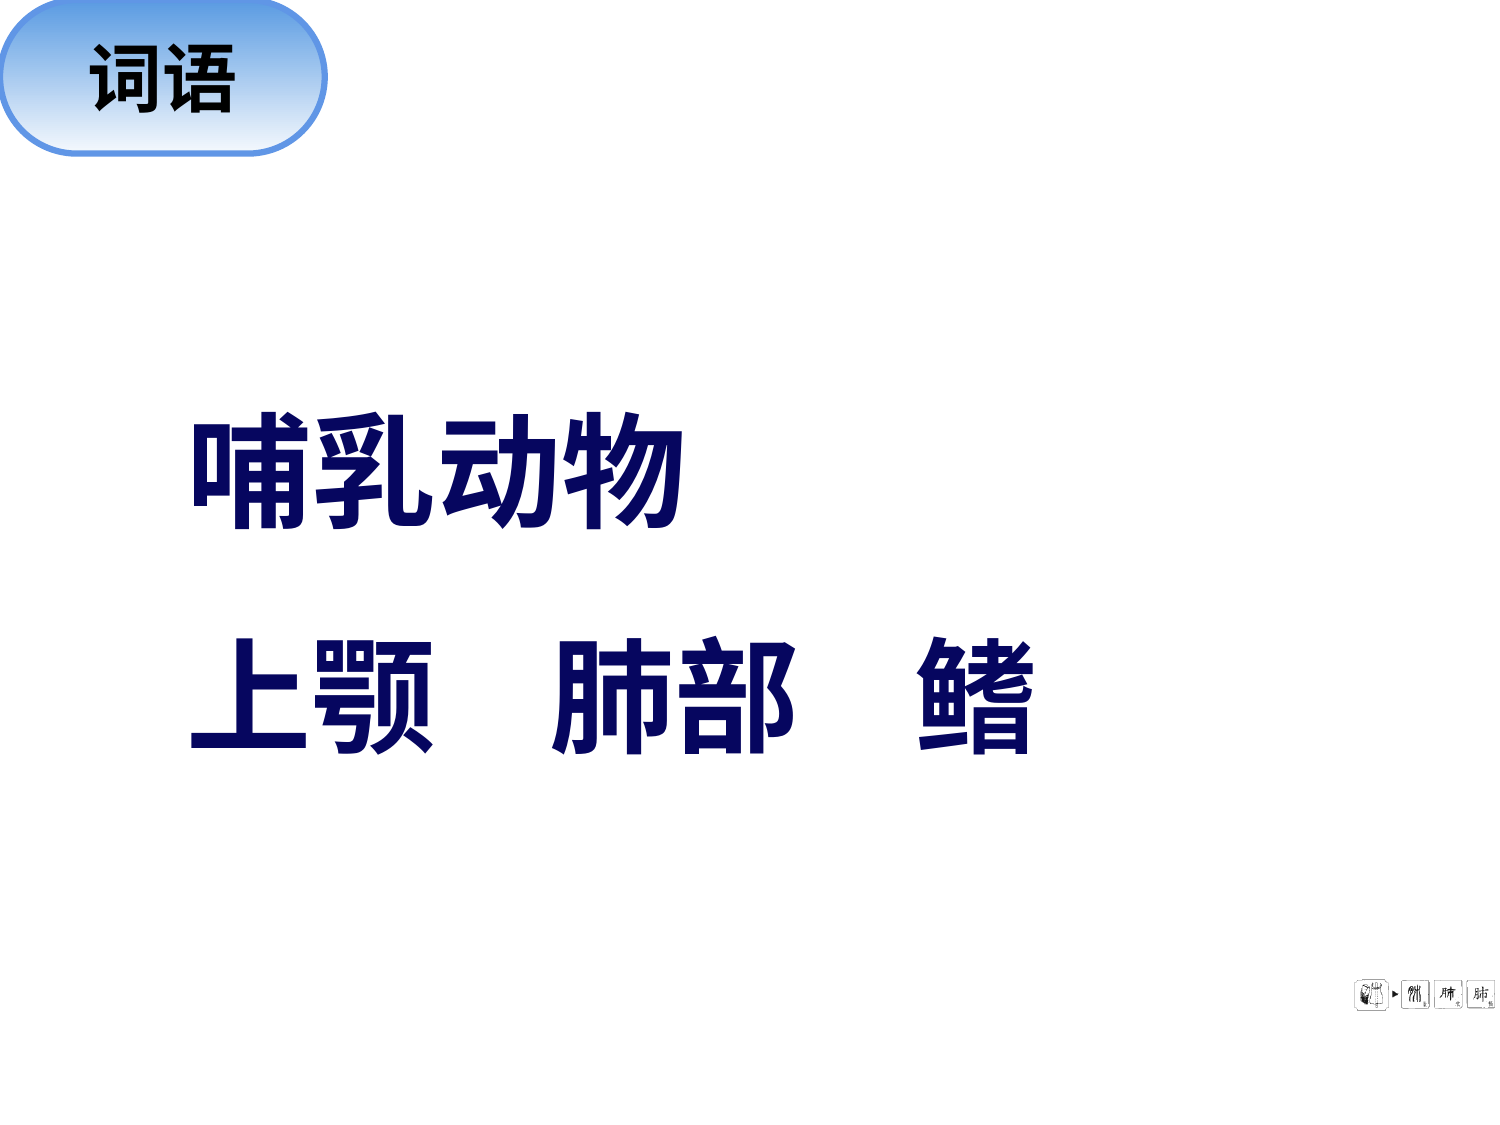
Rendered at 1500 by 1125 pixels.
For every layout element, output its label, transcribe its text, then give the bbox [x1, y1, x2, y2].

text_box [1352, 976, 1500, 1012]
text_box 哺乳动物 上颚 肺部 鳍 [171, 311, 1400, 777]
text_box 词语 [0, 0, 325, 154]
